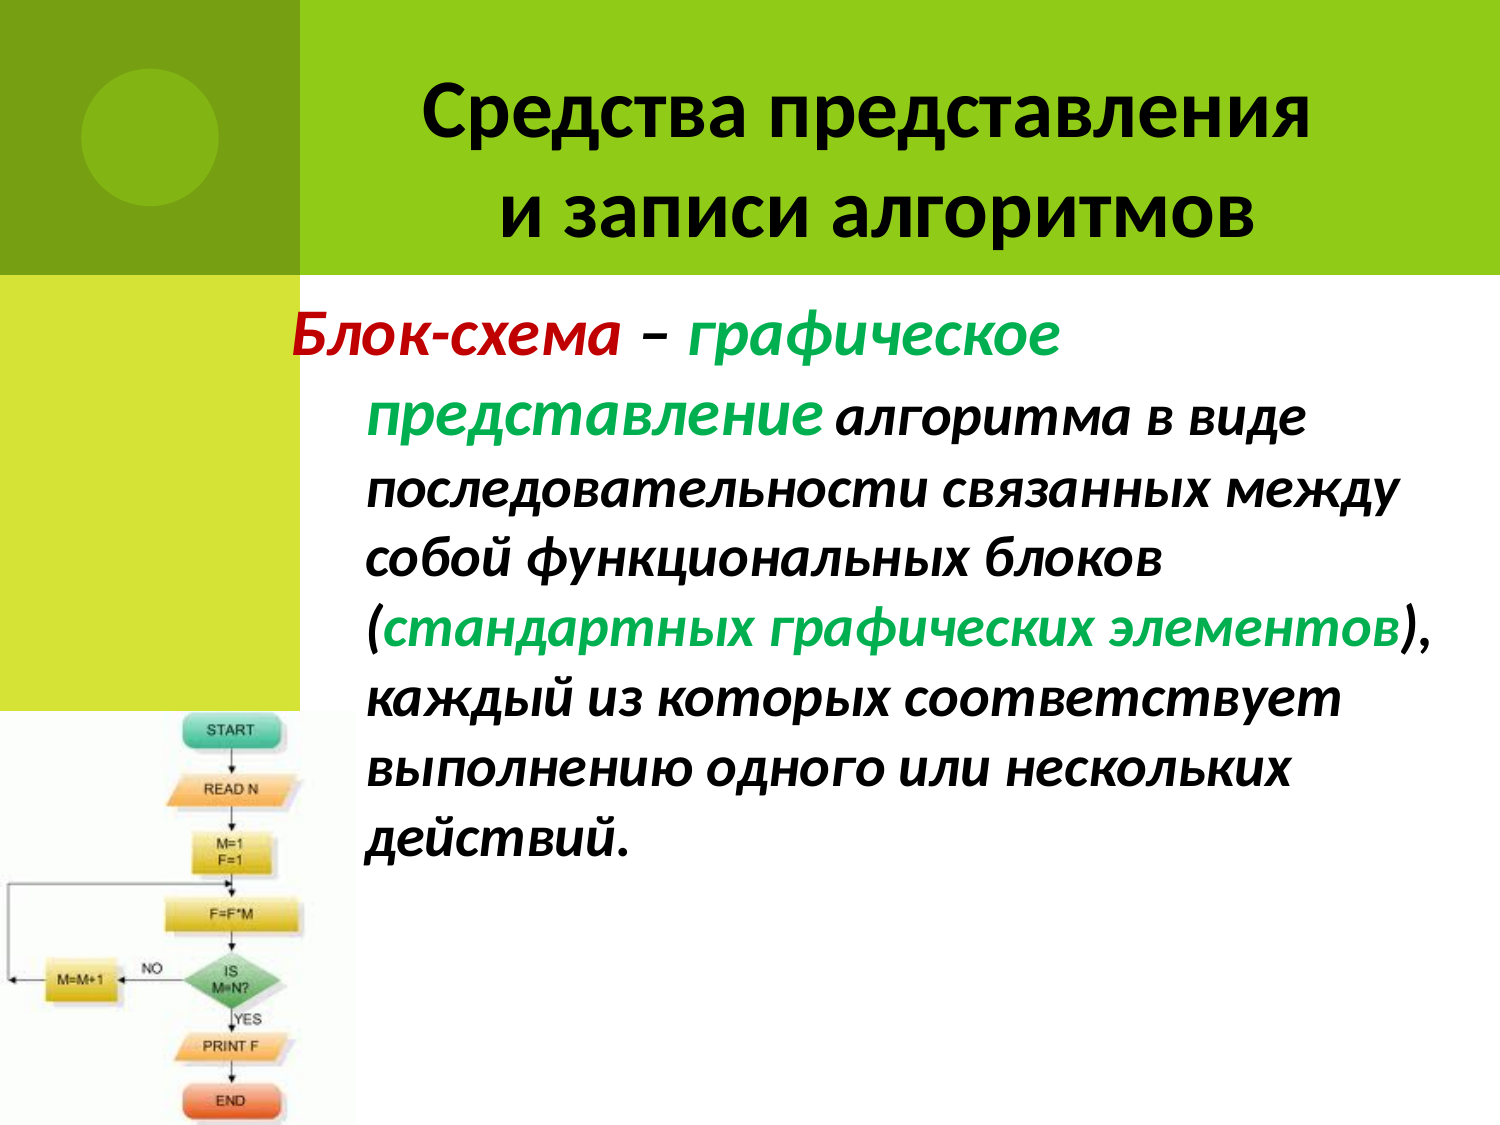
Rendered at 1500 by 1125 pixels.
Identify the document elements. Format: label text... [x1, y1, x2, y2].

picture [0, 711, 356, 1125]
list Блок-схема – графическое представление алгоритма в виде последовательности связанных между собой функциональных блоков (стандартных графических элементов), каждый из которых соответствует выполнению одного или нескольких действий. [275, 281, 1500, 1081]
text_box Средства представления и записи алгоритмов [304, 46, 1376, 269]
